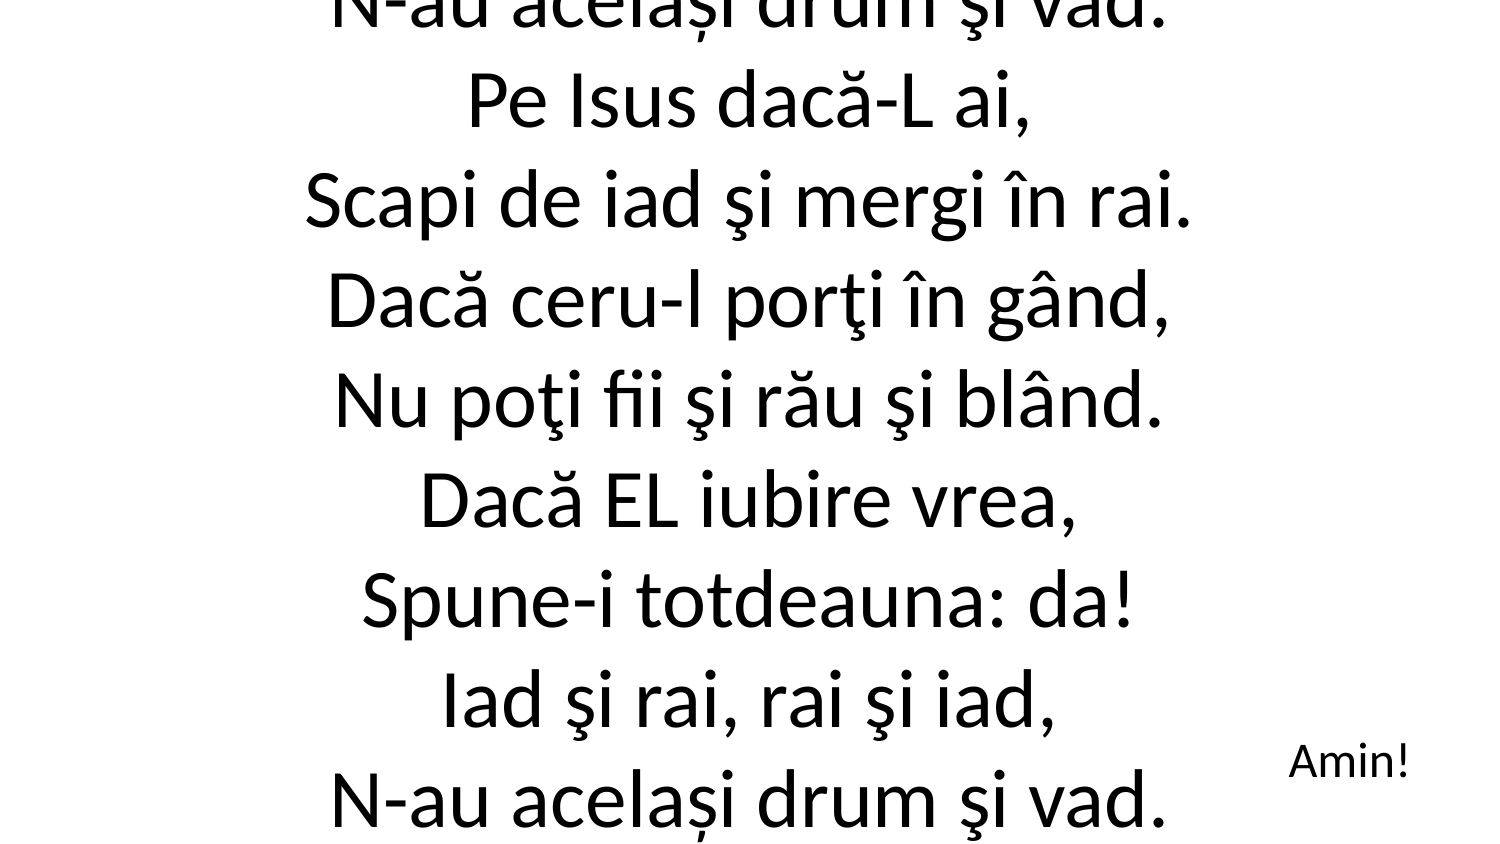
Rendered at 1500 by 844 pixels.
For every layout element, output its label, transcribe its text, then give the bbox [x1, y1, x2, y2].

text_box 3. Iad şi rai, rai şi iad, N-au același drum şi vad. Pe Isus dacă-L ai, Scapi de iad şi mergi în rai. Dacă ceru-l porţi în gând, Nu poţi fii şi rău şi blând. Dacă EL iubire vrea, Spune-i totdeauna: da! Iad şi rai, rai şi iad, N-au același drum şi vad. Pe Isus dacă-L ai, Scapi de iad şi mergi în rai. [289, 0, 1211, 844]
text_box Amin! [1273, 674, 1427, 795]
